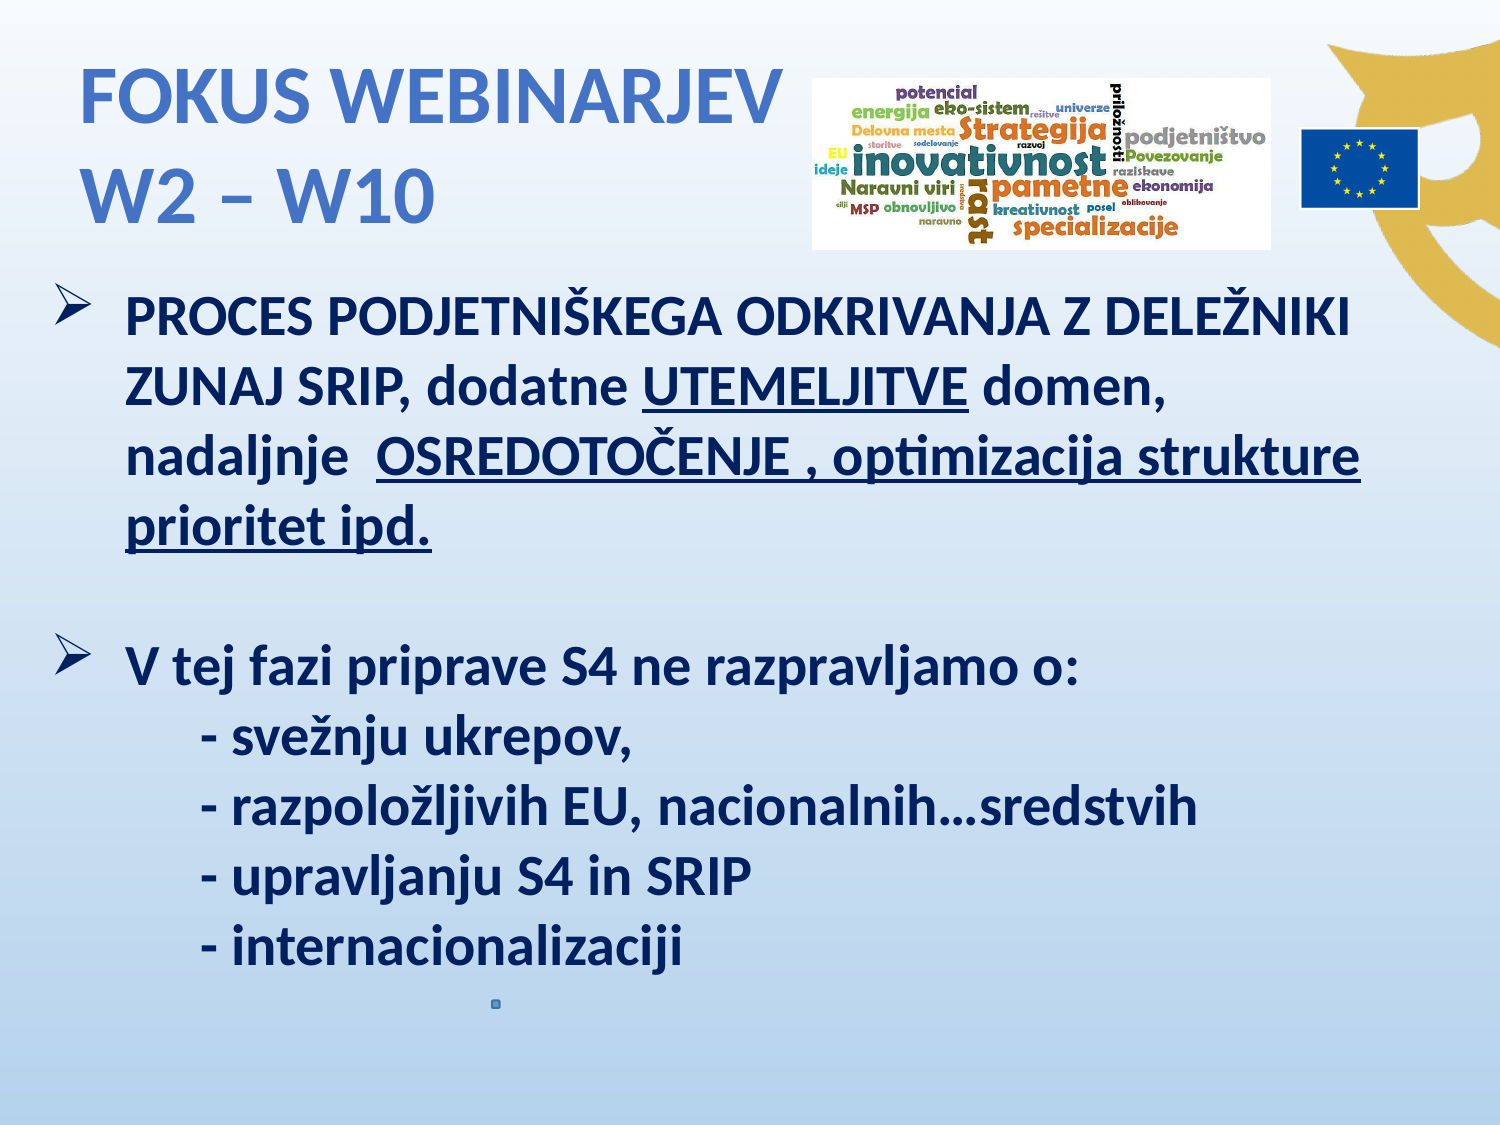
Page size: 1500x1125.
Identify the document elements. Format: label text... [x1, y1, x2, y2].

text_box FOKUS WEBINARJEV W2 – W10 [64, 32, 838, 248]
text_box PROCES PODJETNIŠKEGA ODKRIVANJA Z DELEŽNIKI ZUNAJ SRIP, dodatne UTEMELJITVE domen, nadaljnje OSREDOTOČENJE , optimizacija strukture prioritet ipd. V tej fazi priprave S4 ne razpravljamo o: - svežnju ukrepov, - razpoložljivih EU, nacionalnih…sredstvih - upravljanju S4 in SRIP - internacionalizaciji [35, 269, 1380, 1075]
picture [1299, 0, 1500, 489]
picture [812, 78, 1271, 250]
text_box [491, 999, 501, 1009]
